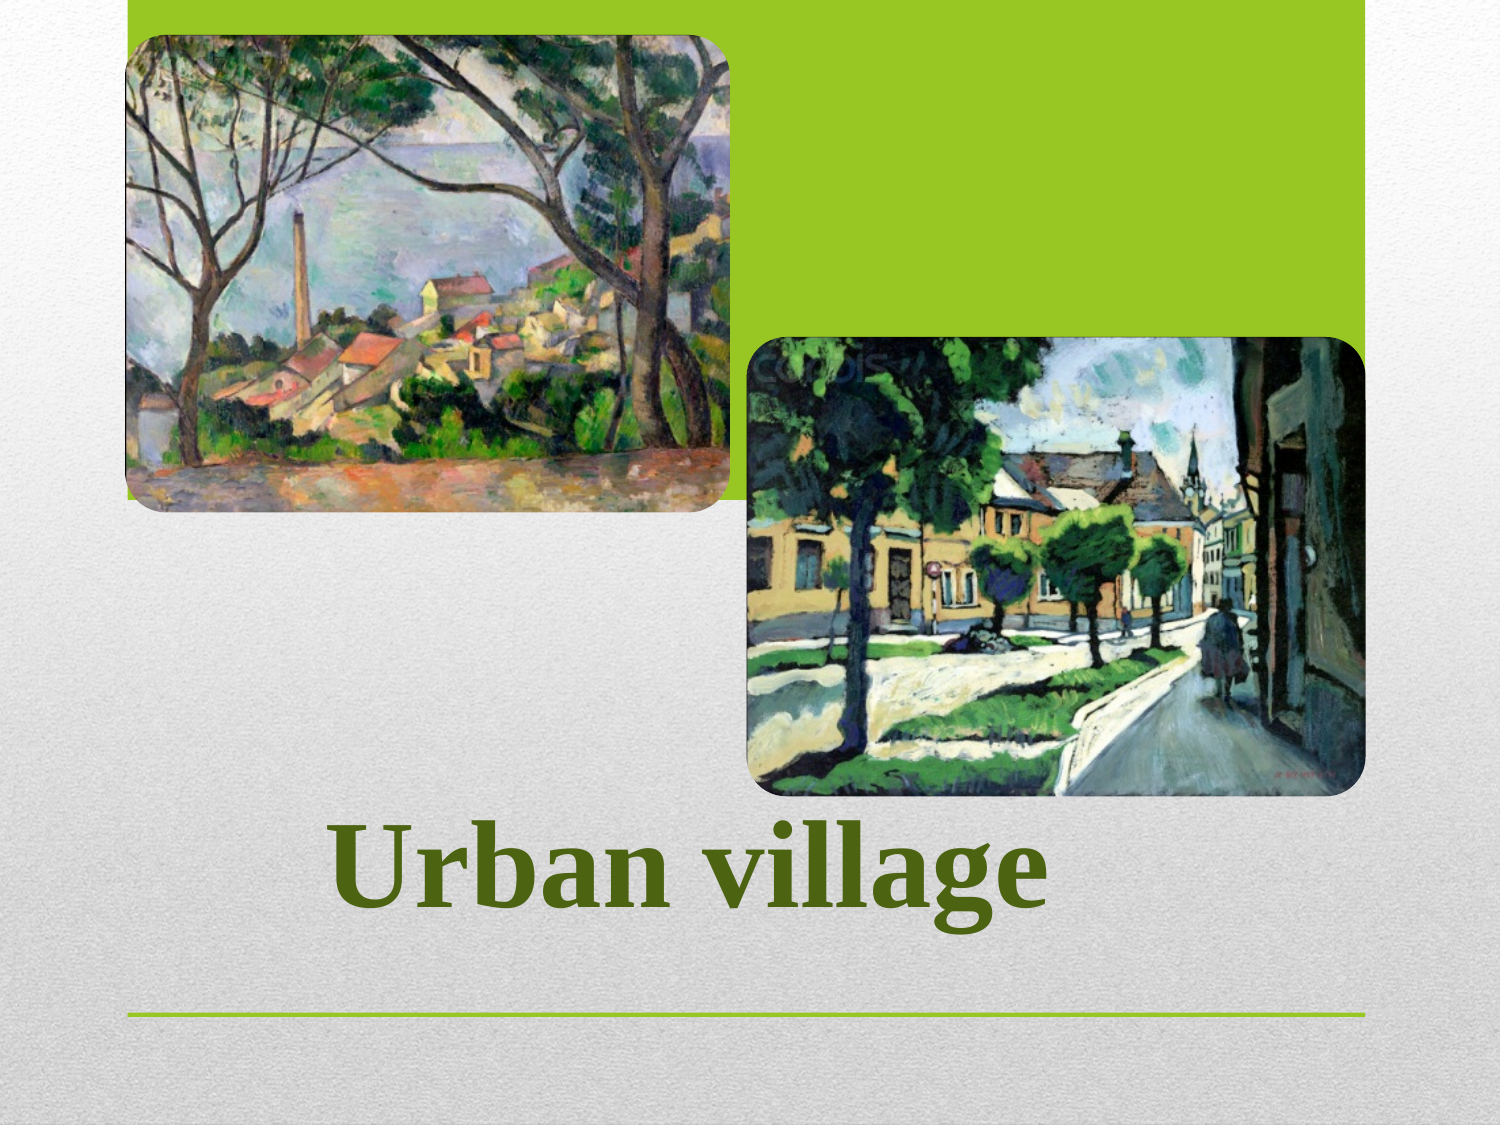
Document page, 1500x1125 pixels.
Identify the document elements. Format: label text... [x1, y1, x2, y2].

subtitle Urban village [125, 774, 1250, 938]
picture [0, 0, 1500, 1125]
